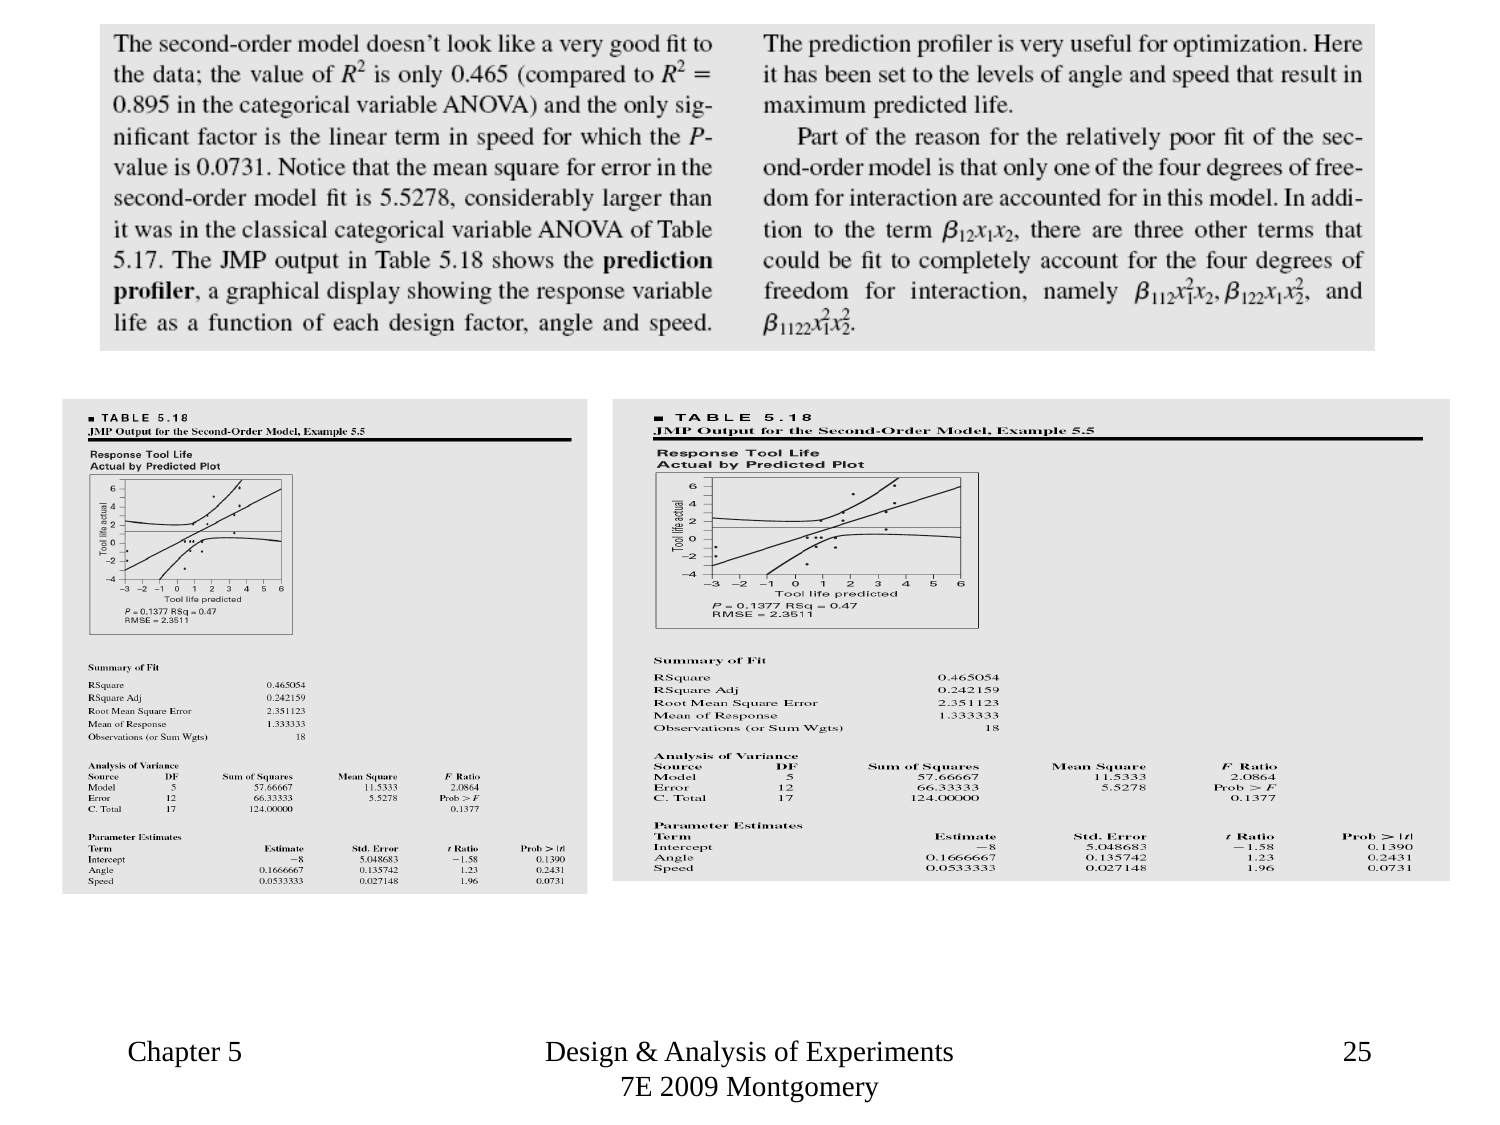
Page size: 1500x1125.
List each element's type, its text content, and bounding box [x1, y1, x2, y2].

footer Design & Analysis of Experiments 7E 2009 Montgomery [512, 1024, 988, 1101]
slide_number Chapter 5 [112, 1024, 426, 1101]
picture [612, 399, 1451, 881]
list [99, 24, 1376, 351]
slide_number 25 [1074, 1024, 1388, 1101]
picture [62, 399, 588, 894]
